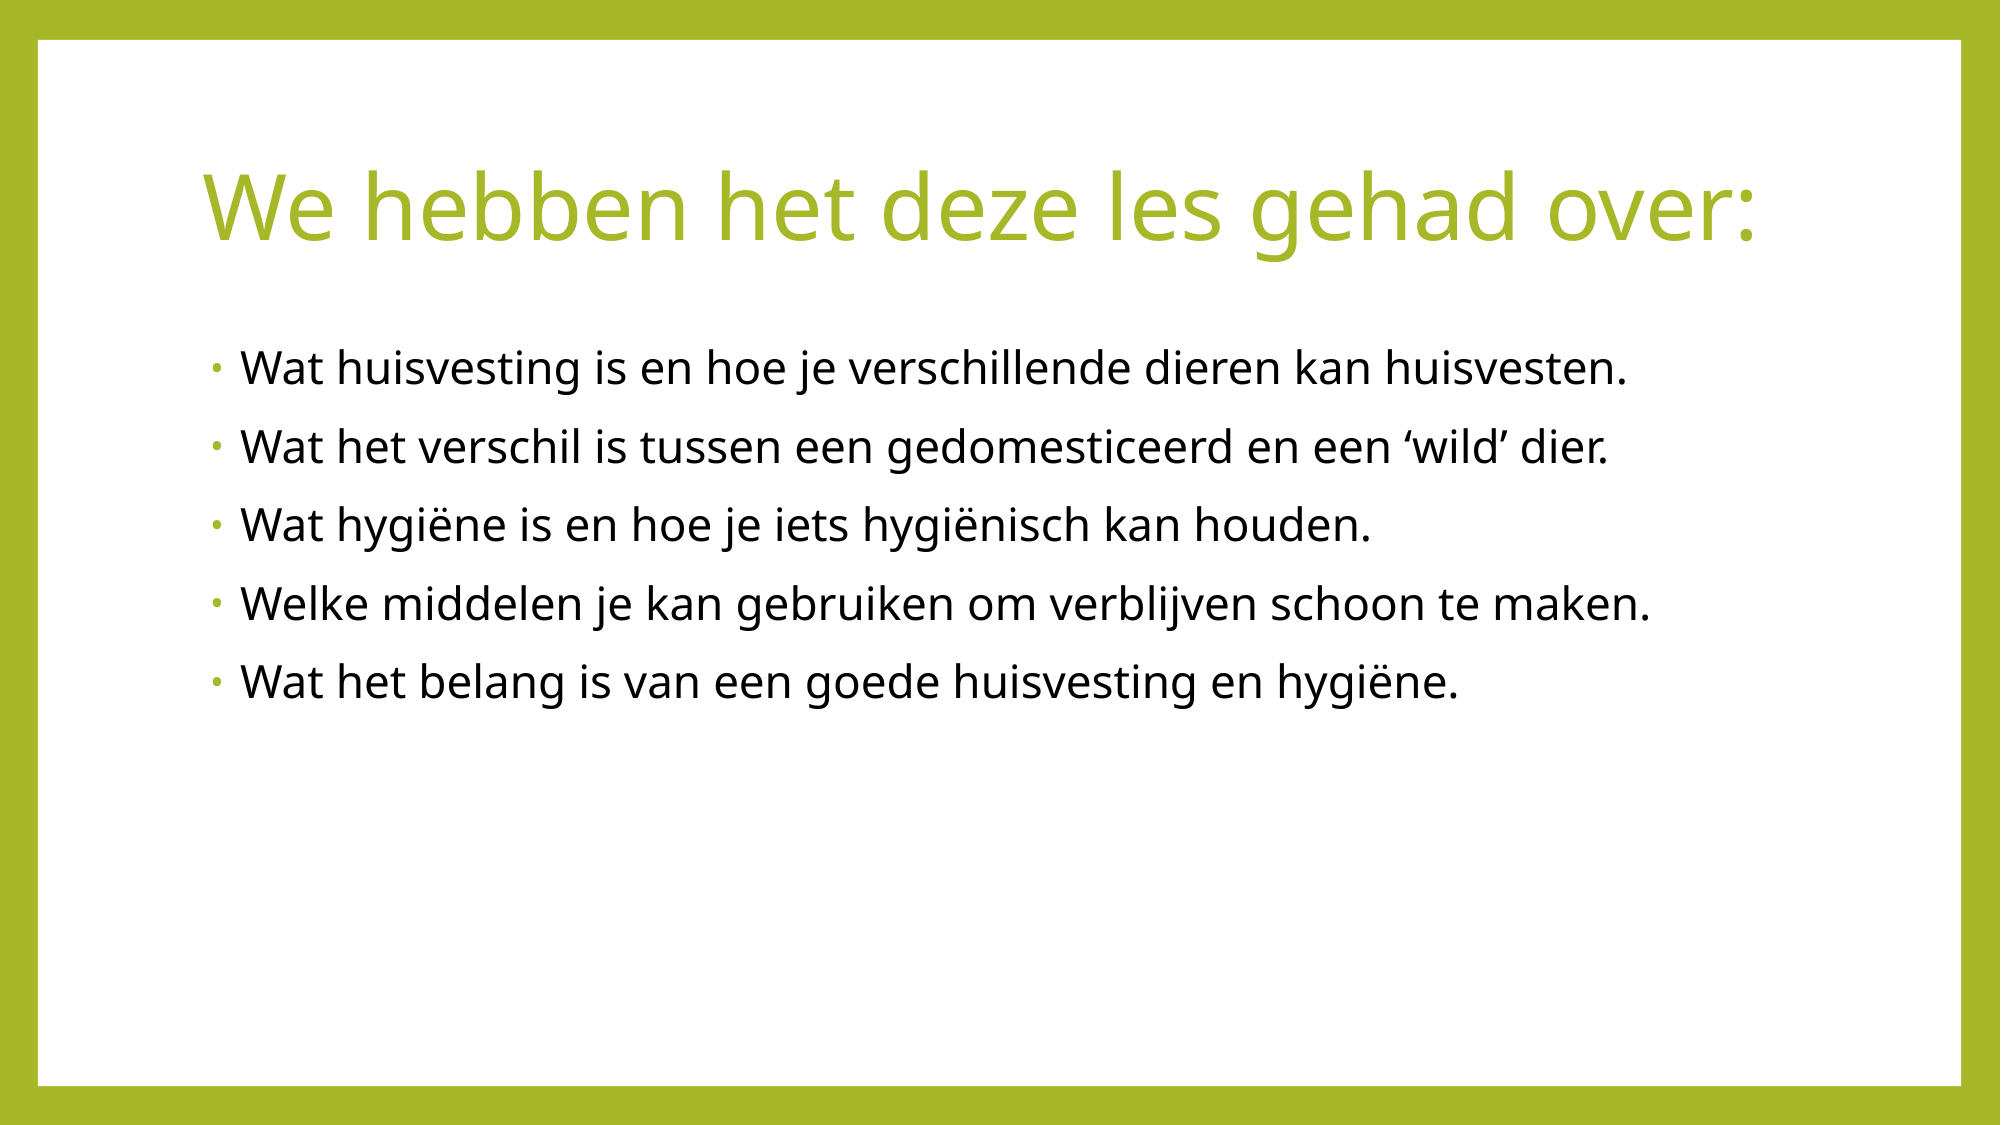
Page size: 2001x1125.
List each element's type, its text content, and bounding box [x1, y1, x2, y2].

list Wat huisvesting is en hoe je verschillende dieren kan huisvesten. Wat het verschil is tussen een gedomesticeerd en een ‘wild’ dier. Wat hygiëne is en hoe je iets hygiënisch kan houden. Welke middelen je kan gebruiken om verblijven schoon te maken. Wat het belang is van een goede huisvesting en hygiëne. [187, 337, 1808, 1000]
title We hebben het deze les gehad over: [187, 99, 1808, 323]
